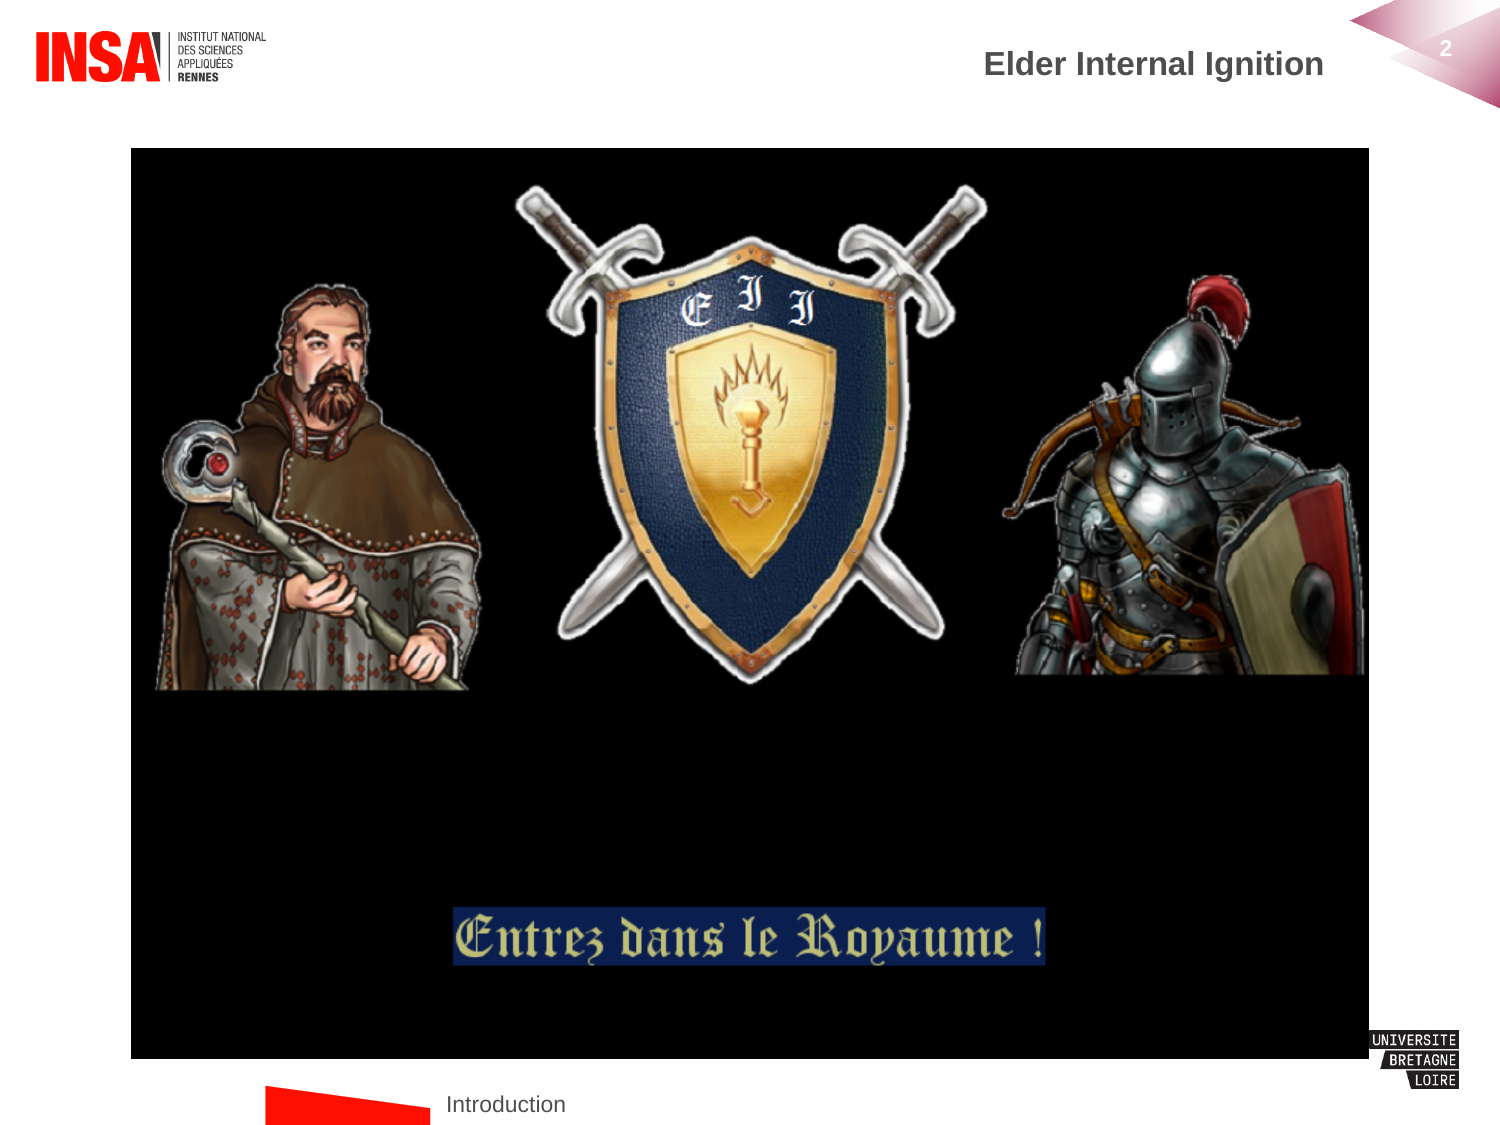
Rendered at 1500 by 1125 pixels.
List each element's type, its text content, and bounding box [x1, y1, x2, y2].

picture [1364, 1030, 1459, 1089]
list Introduction [431, 1082, 1258, 1118]
title Elder Internal Ignition [289, 15, 1350, 109]
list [131, 148, 1369, 1059]
picture [36, 31, 266, 82]
